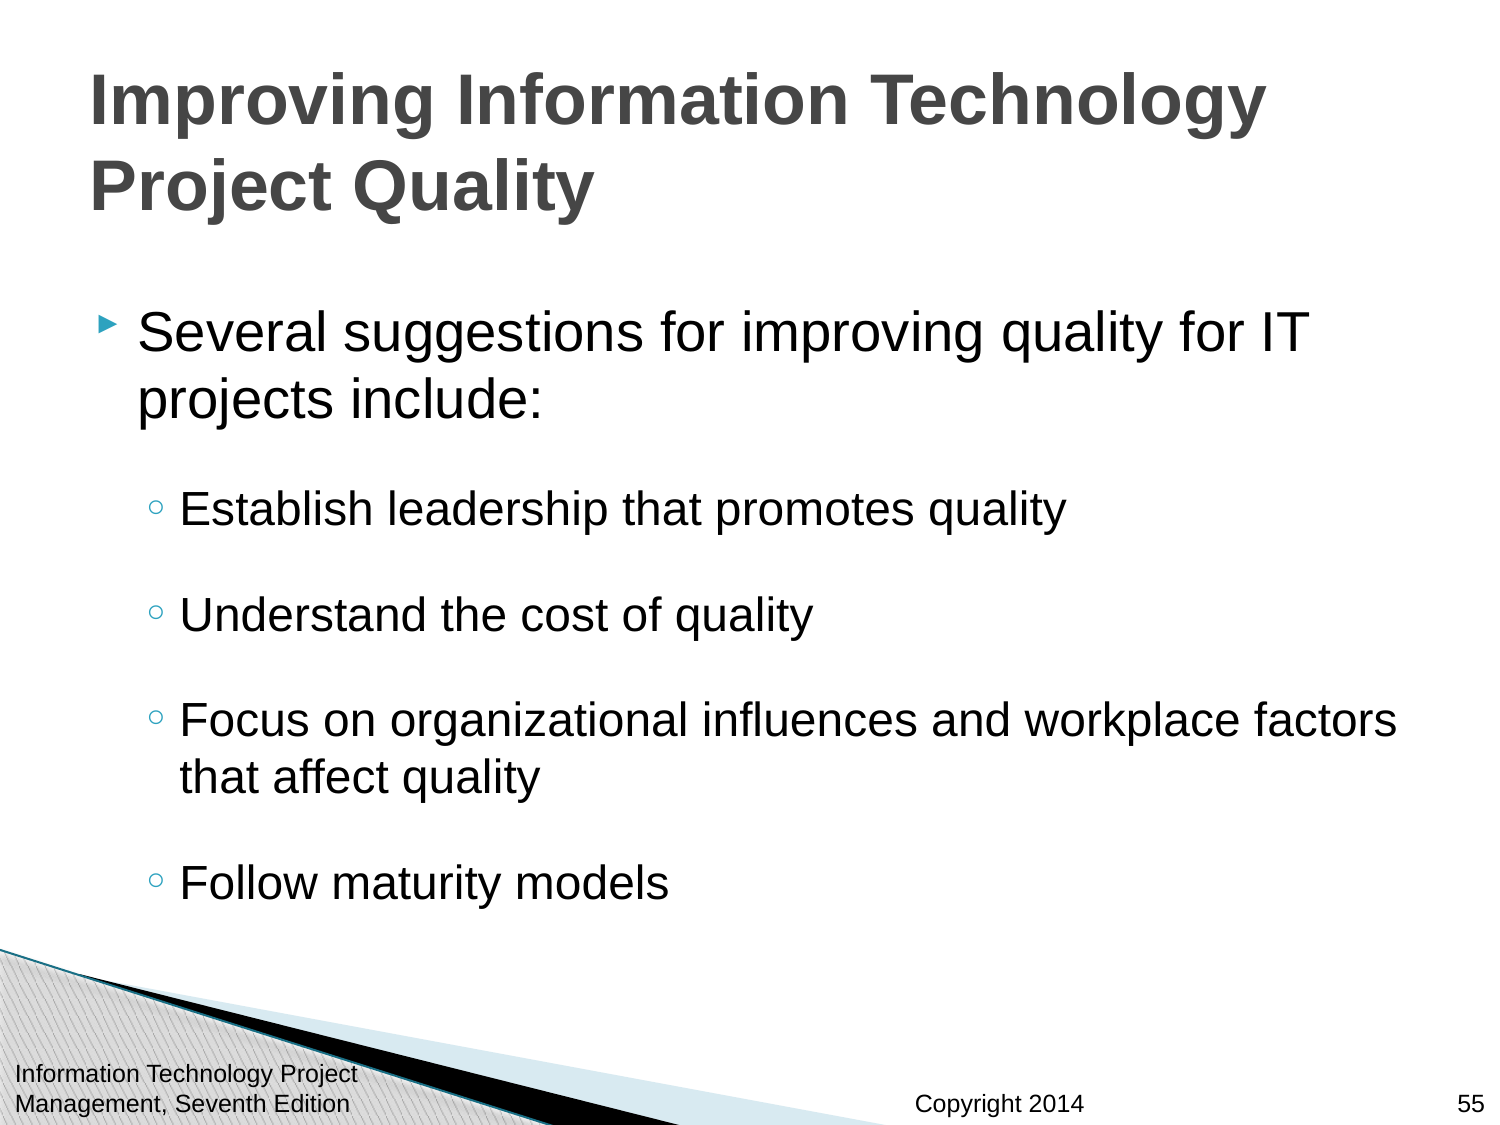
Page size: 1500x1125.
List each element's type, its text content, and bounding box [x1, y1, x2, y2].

footer Information Technology Project Management, Seventh Edition [0, 1065, 425, 1125]
list Several suggestions for improving quality for IT projects include: Establish leadership that promotes quality Understand the cost of quality Focus on organizational influences and workplace factors that affect quality Follow maturity models [62, 287, 1451, 1038]
title Improving Information Technology Project Quality [75, 45, 1425, 233]
slide_number 55 [1408, 1065, 1500, 1125]
